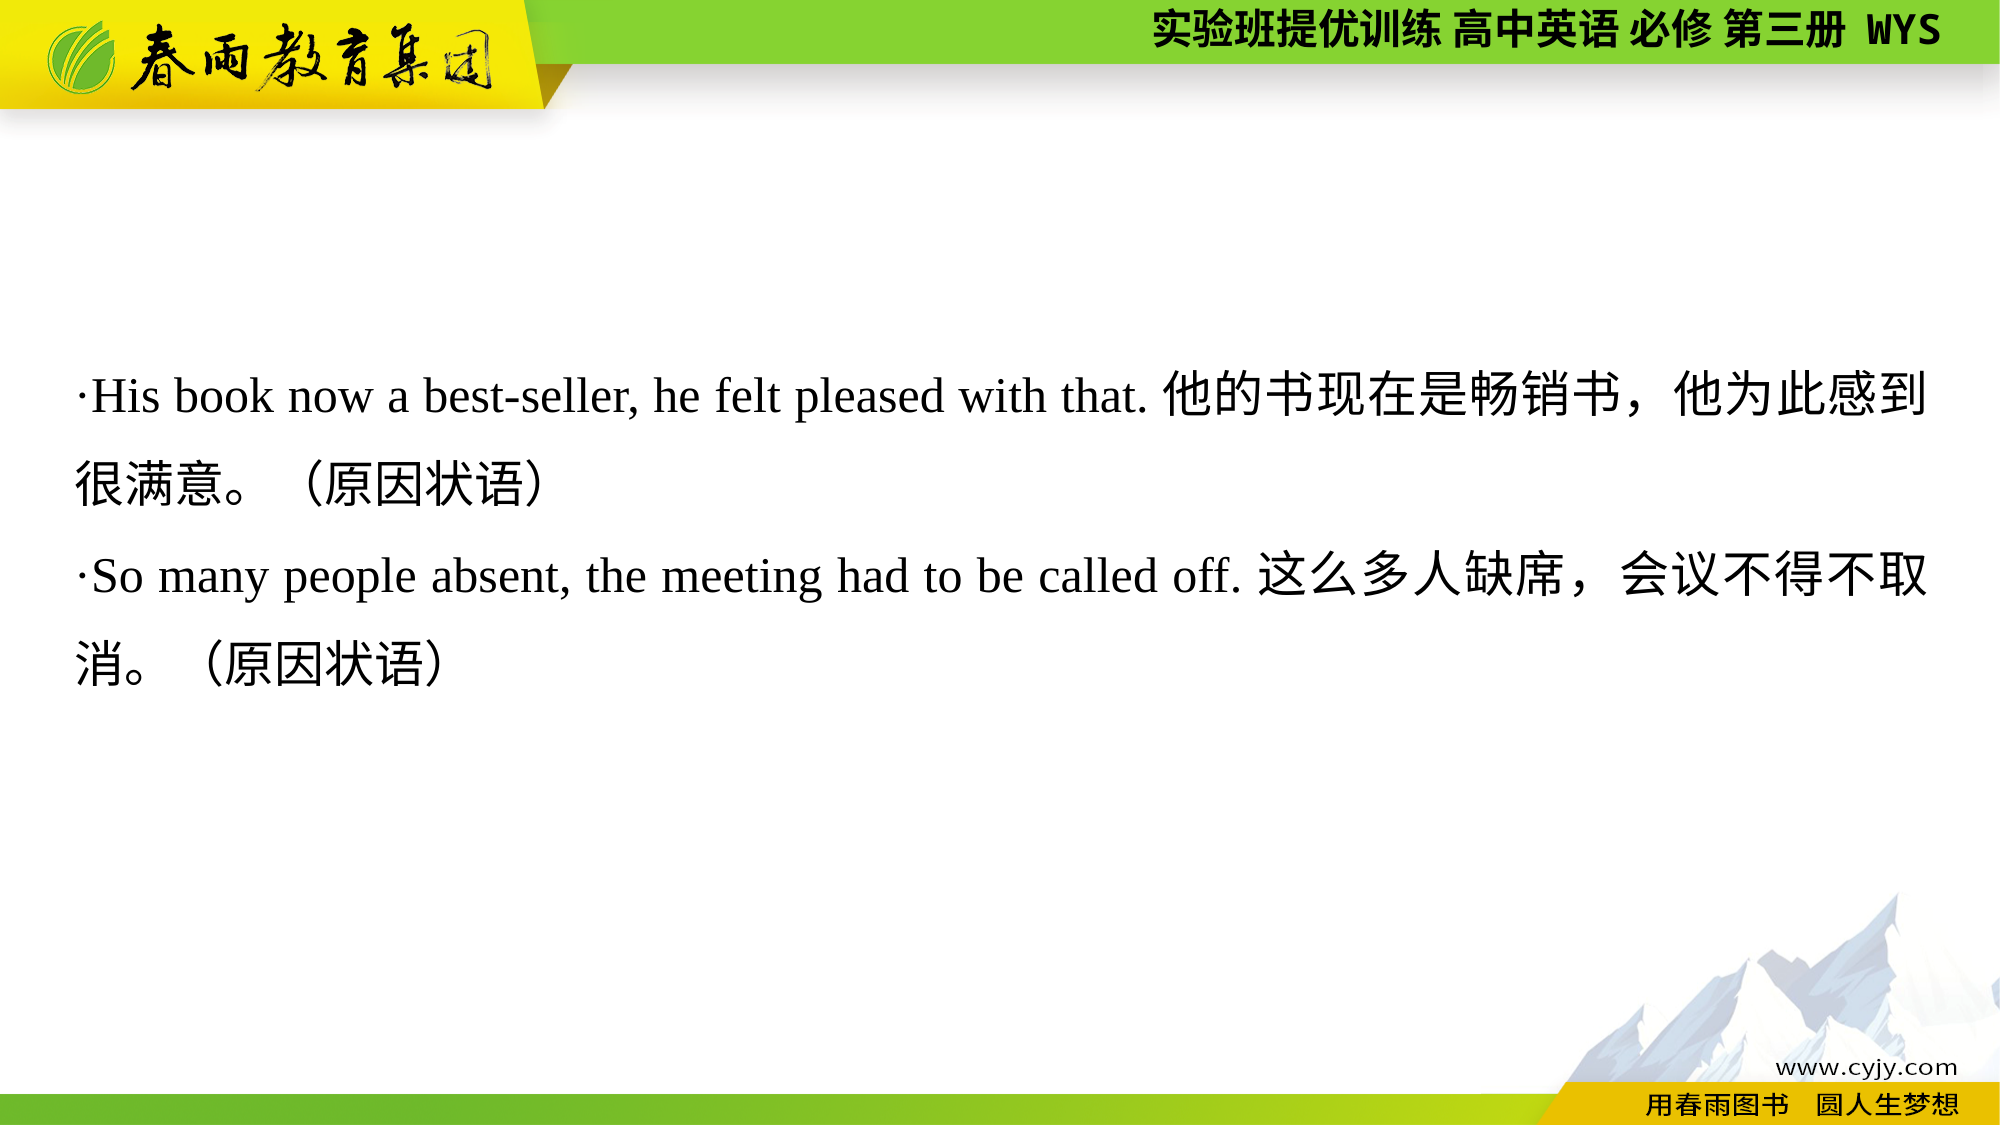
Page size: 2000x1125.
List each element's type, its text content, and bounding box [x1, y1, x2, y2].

list ·His book now a best-seller, he felt pleased with that.他的书现在是畅销书，他为此感到很满意。（原因状语） ·So many people absent, the meeting had to be called off.这么多人缺席，会议不得不取消。（原因状语） [59, 325, 1944, 693]
picture [0, 0, 2000, 1125]
